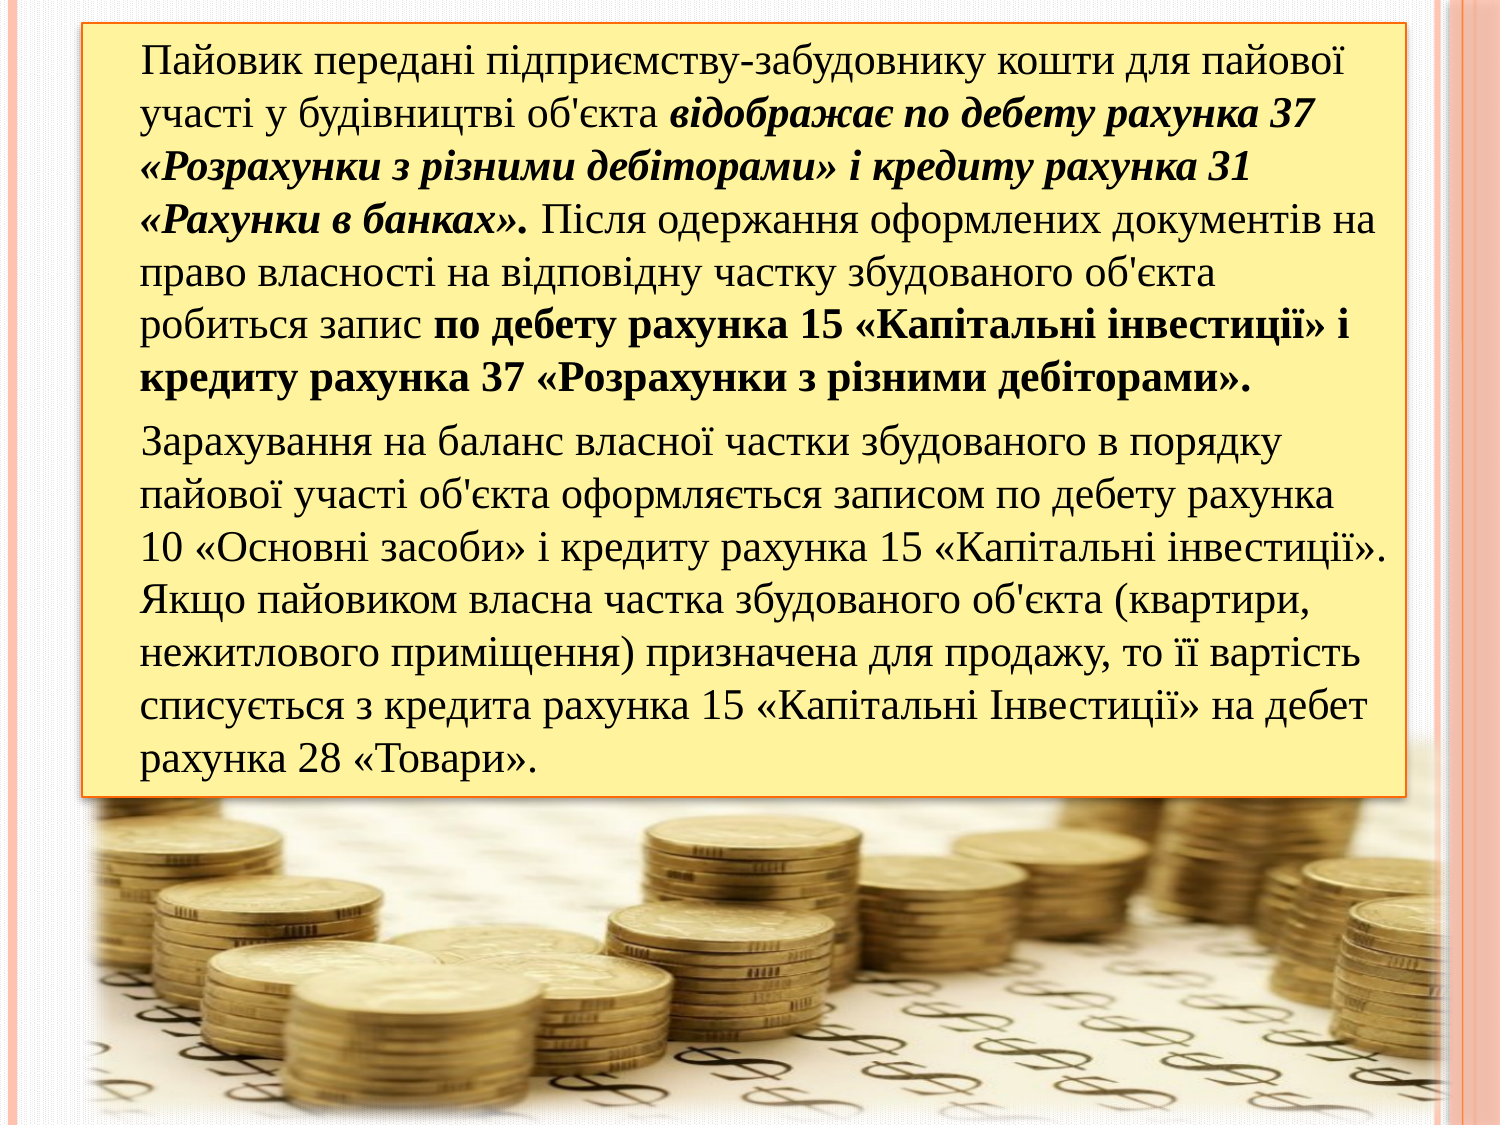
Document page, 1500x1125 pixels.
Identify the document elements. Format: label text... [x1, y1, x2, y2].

table_cell 311 [1454, 724, 1460, 1125]
list Пайовик передані підприємству-забудовнику кошти для пайової участі у будівництві об'єкта відображає по дебету рахунка 37 «Розрахунки з різними дебіторами» і кредиту рахунка 31 «Рахунки в банках». Після одержання оформлених документів на право власності на відповідну частку збудованого об'єкта робиться запис по дебету рахунка 15 «Капітальні інвестиції» і кредиту рахунка 37 «Розрахунки з різними дебіторами». Зарахування на баланс власної частки збудованого в порядку пайової участі об'єкта оформляється записом по дебету рахунка 10 «Основні засоби» і кредиту рахунка 15 «Капітальні інвестиції». Якщо пайовиком власна частка збудованого об'єкта (квартири, нежитлового приміщення) призначена для продажу, то її вартість списується з кредита рахунка 15 «Капітальні Інвестиції» на дебет рахунка 28 «Товари». [81, 22, 1407, 724]
picture [81, 726, 1454, 1125]
